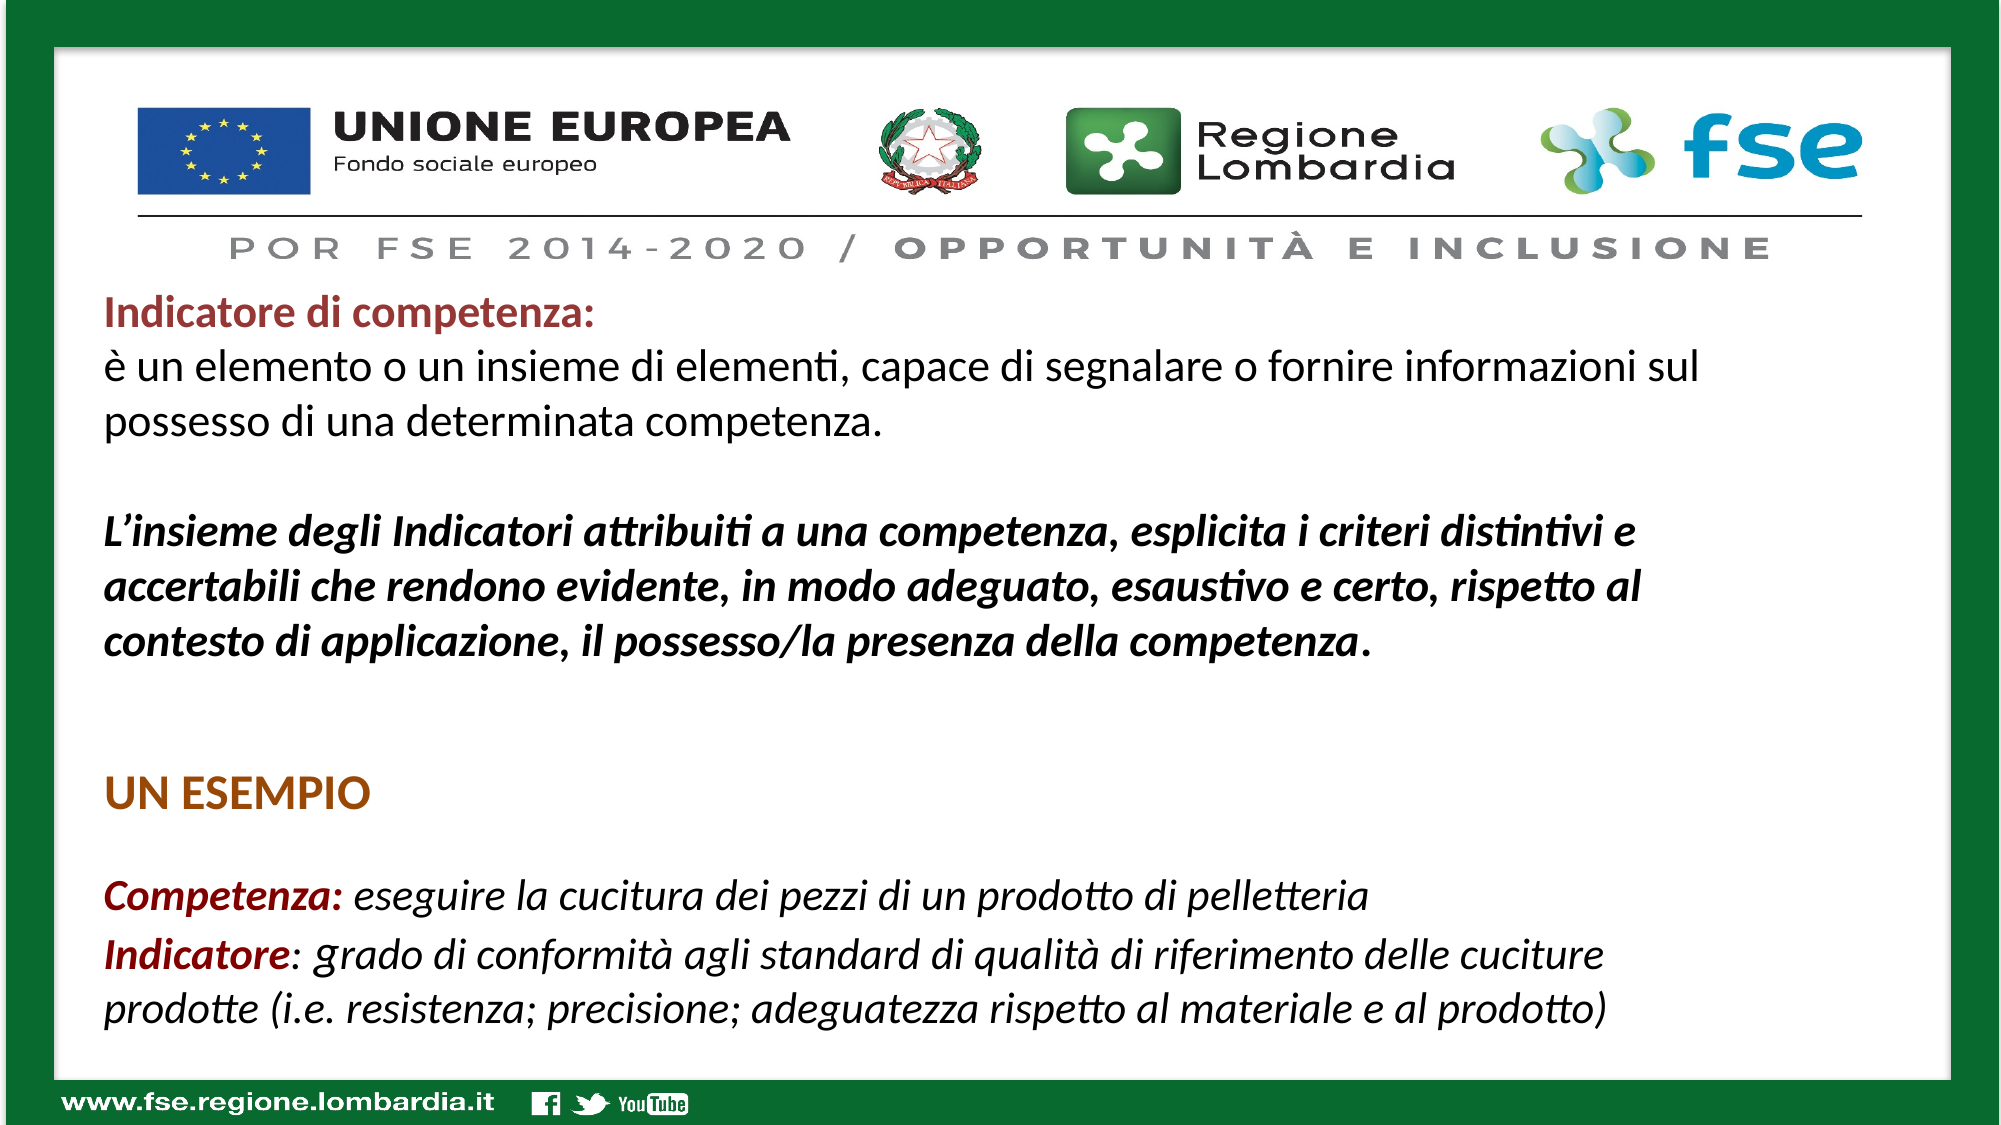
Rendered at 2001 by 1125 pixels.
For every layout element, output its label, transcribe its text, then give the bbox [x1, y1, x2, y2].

text_box Indicatore di competenza: è un elemento o un insieme di elementi, capace di segnalare o fornire informazioni sul possesso di una determinata competenza. L’insieme degli Indicatori attribuiti a una competenza, esplicita i criteri distintivi e accertabili che rendono evidente, in modo adeguato, esaustivo e certo, rispetto al contesto di applicazione, il possesso/la presenza della competenza. [88, 273, 1727, 674]
picture [60, 1091, 689, 1116]
text_box UN ESEMPIO [90, 752, 387, 827]
text_box Competenza: eseguire la cucitura dei pezzi di un prodotto di pelletteria Indicatore: grado di conformità agli standard di qualità di riferimento delle cuciture prodotte (i.e. resistenza; precisione; adeguatezza rispetto al materiale e al prodotto) [88, 858, 1727, 1040]
picture [132, 103, 1867, 267]
